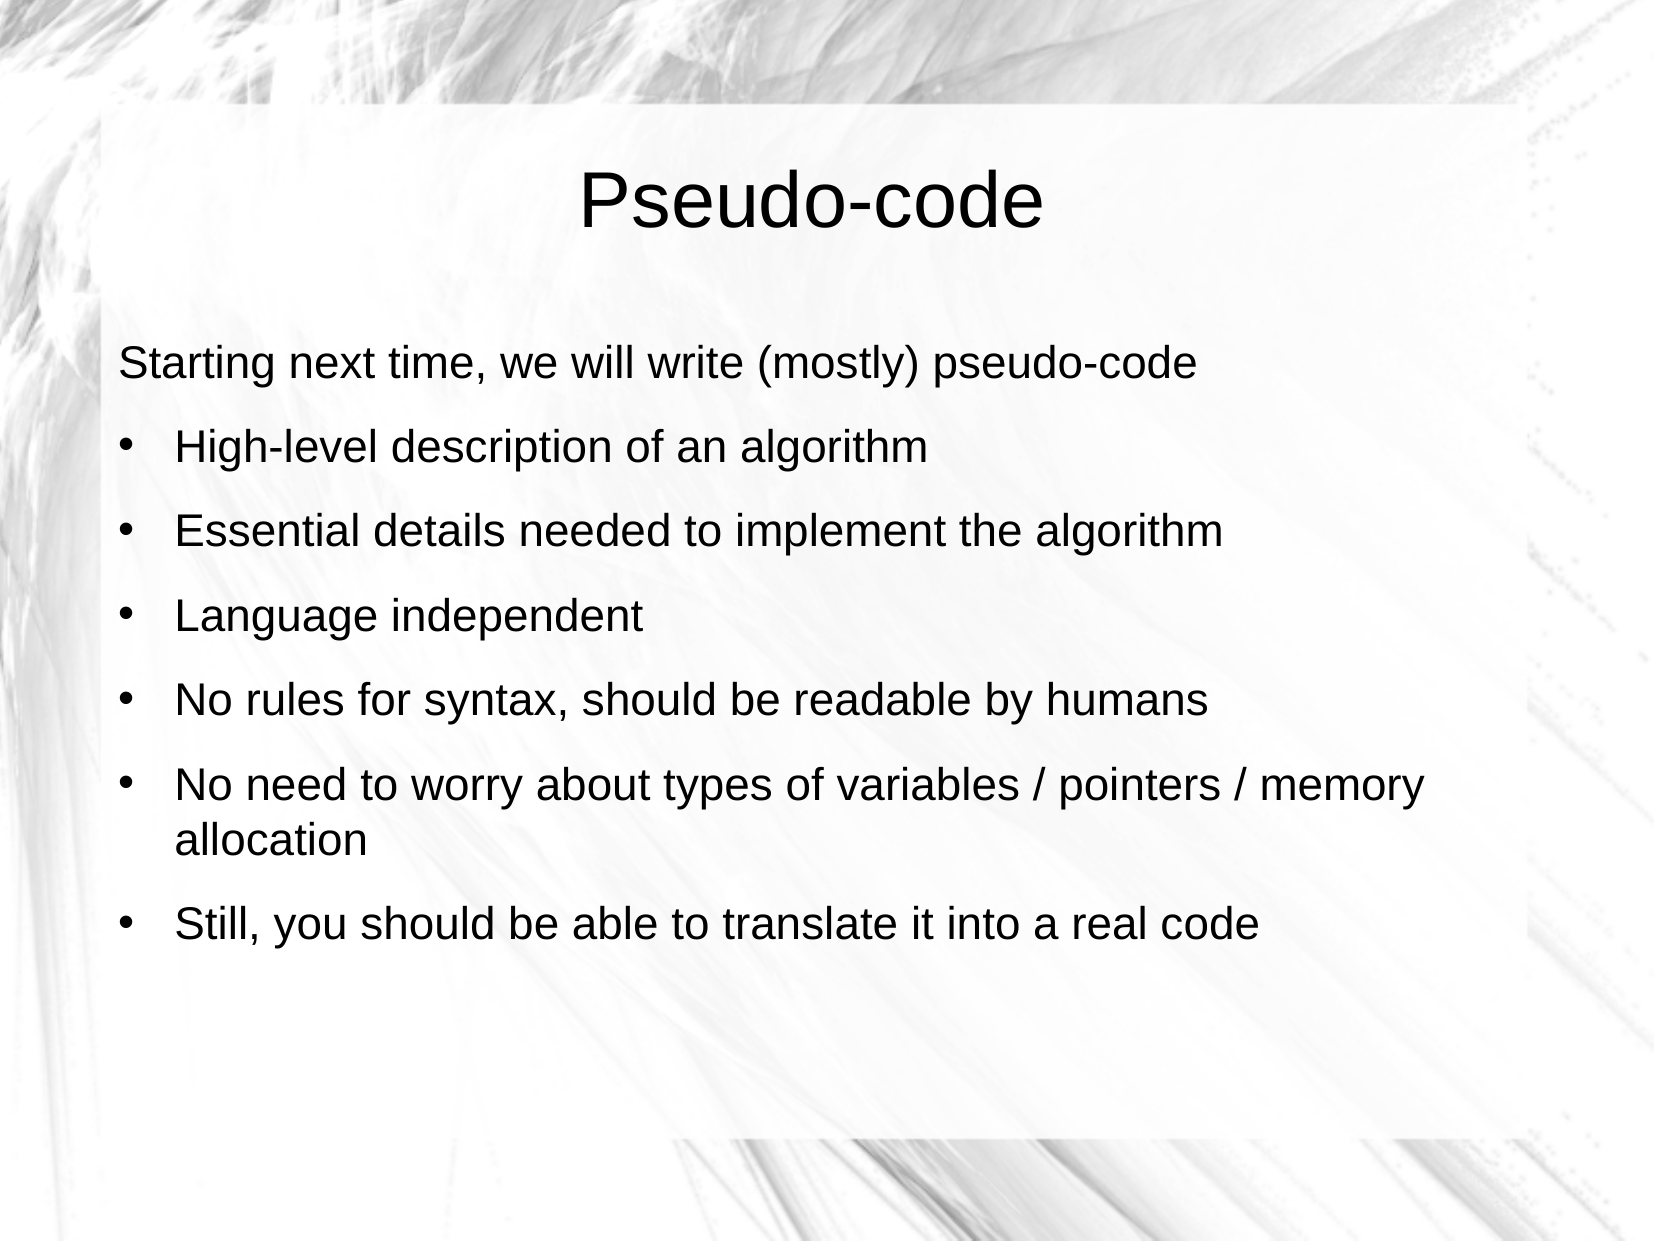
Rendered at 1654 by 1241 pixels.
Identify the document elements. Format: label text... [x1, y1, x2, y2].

list Starting next time, we will write (mostly) pseudo-code High-level description of an algorithm Essential details needed to implement the algorithm Language independent No rules for syntax, should be readable by humans No need to worry about types of variables / pointers / memory allocation Still, you should be able to translate it into a real code [118, 332, 1571, 1121]
picture [0, 0, 1654, 1241]
title Pseudo-code [118, 93, 1506, 299]
